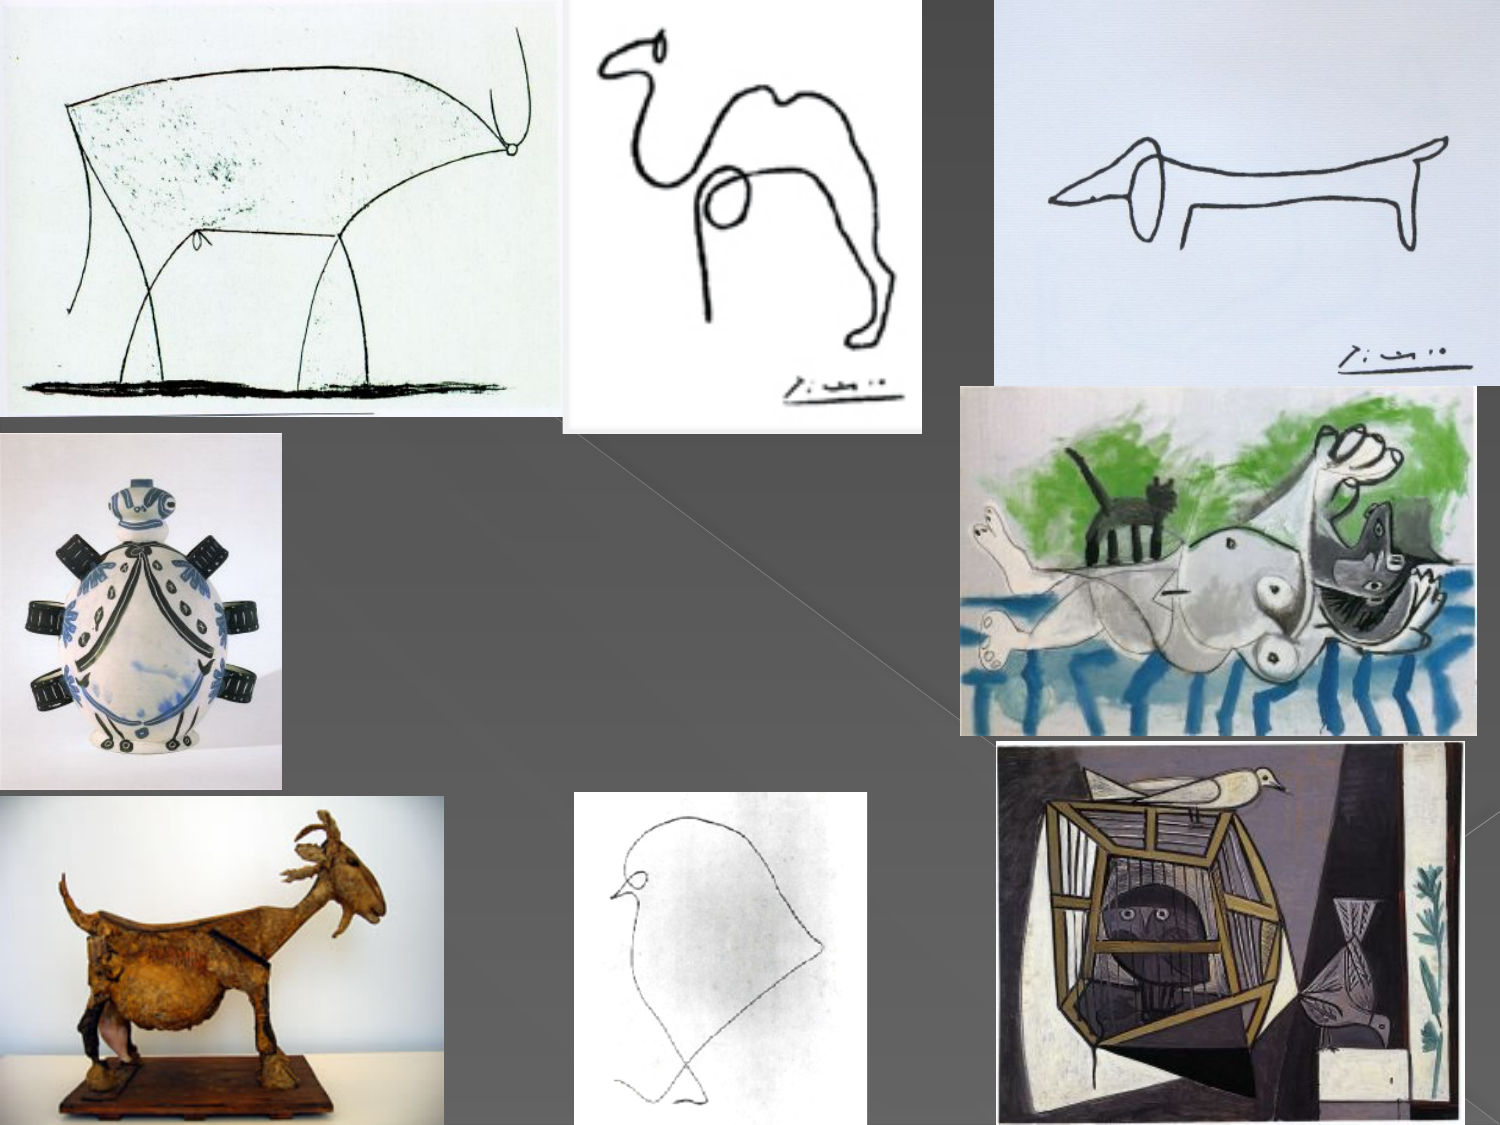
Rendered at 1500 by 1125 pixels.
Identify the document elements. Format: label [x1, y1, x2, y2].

picture [995, 741, 1466, 1125]
picture [0, 433, 282, 791]
picture [960, 386, 1477, 736]
list [0, 796, 444, 1125]
list [993, 0, 1500, 386]
list [562, 0, 923, 434]
list [0, 0, 552, 418]
picture [573, 791, 868, 1125]
